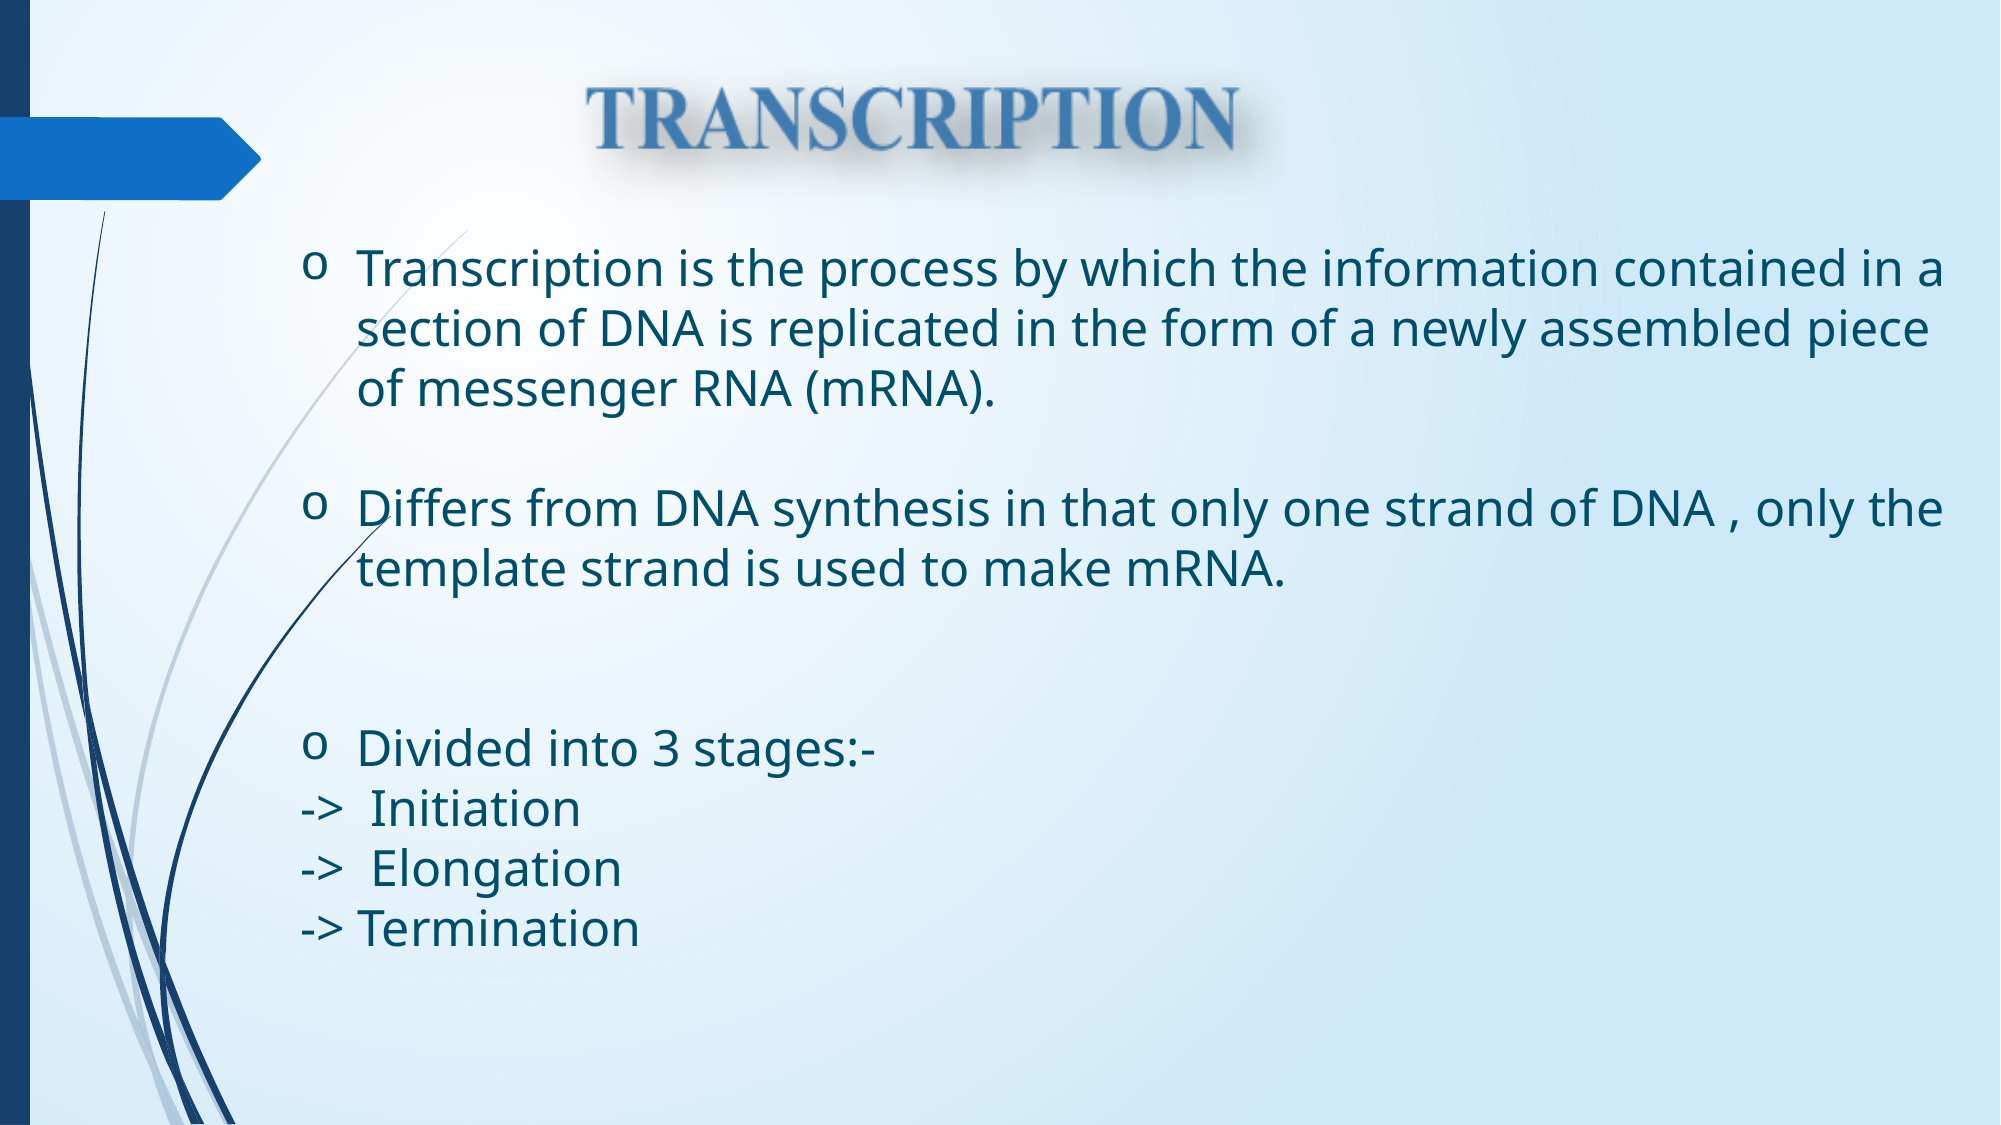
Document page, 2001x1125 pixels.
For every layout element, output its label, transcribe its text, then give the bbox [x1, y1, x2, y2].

text_box Transcription is the process by which the information contained in a section of DNA is replicated in the form of a newly assembled piece of messenger RNA (mRNA). Differs from DNA synthesis in that only one strand of DNA , only the template strand is used to make mRNA. Divided into 3 stages:- -> Initiation -> Elongation -> Termination [285, 229, 2000, 1084]
picture [540, 36, 1286, 224]
